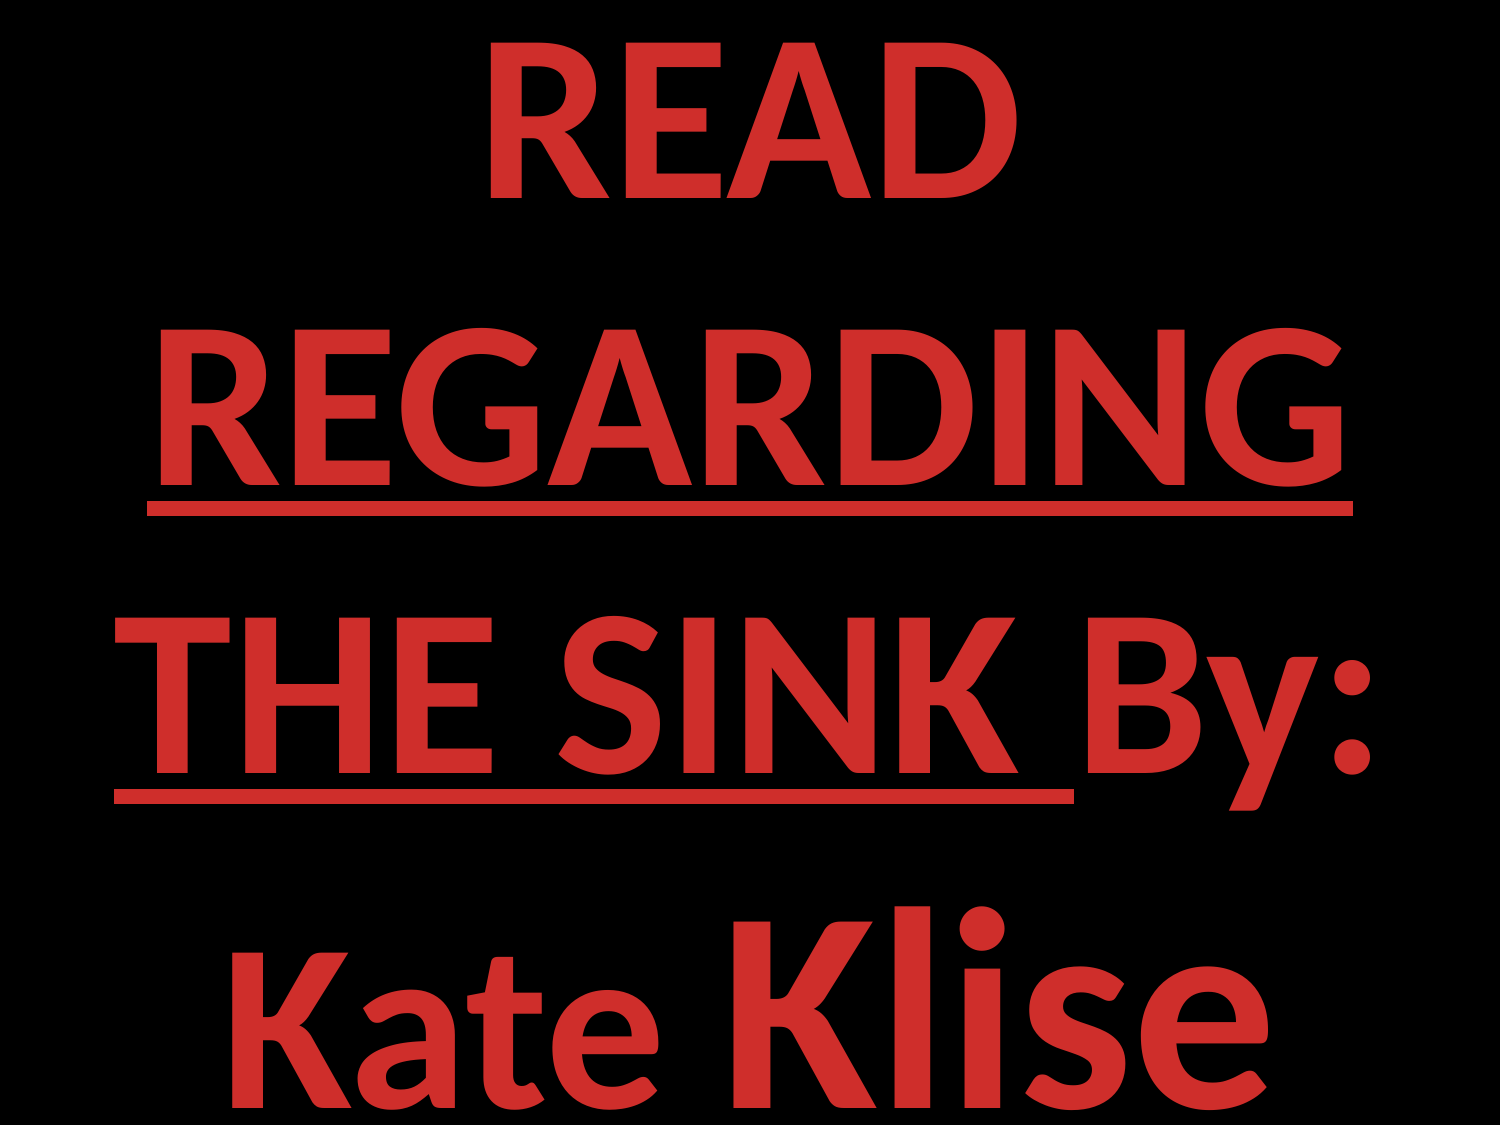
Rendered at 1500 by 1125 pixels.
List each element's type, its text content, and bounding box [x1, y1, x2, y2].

title READ REGARDING THE SINK By: Kate Klise [0, 0, 1500, 1125]
